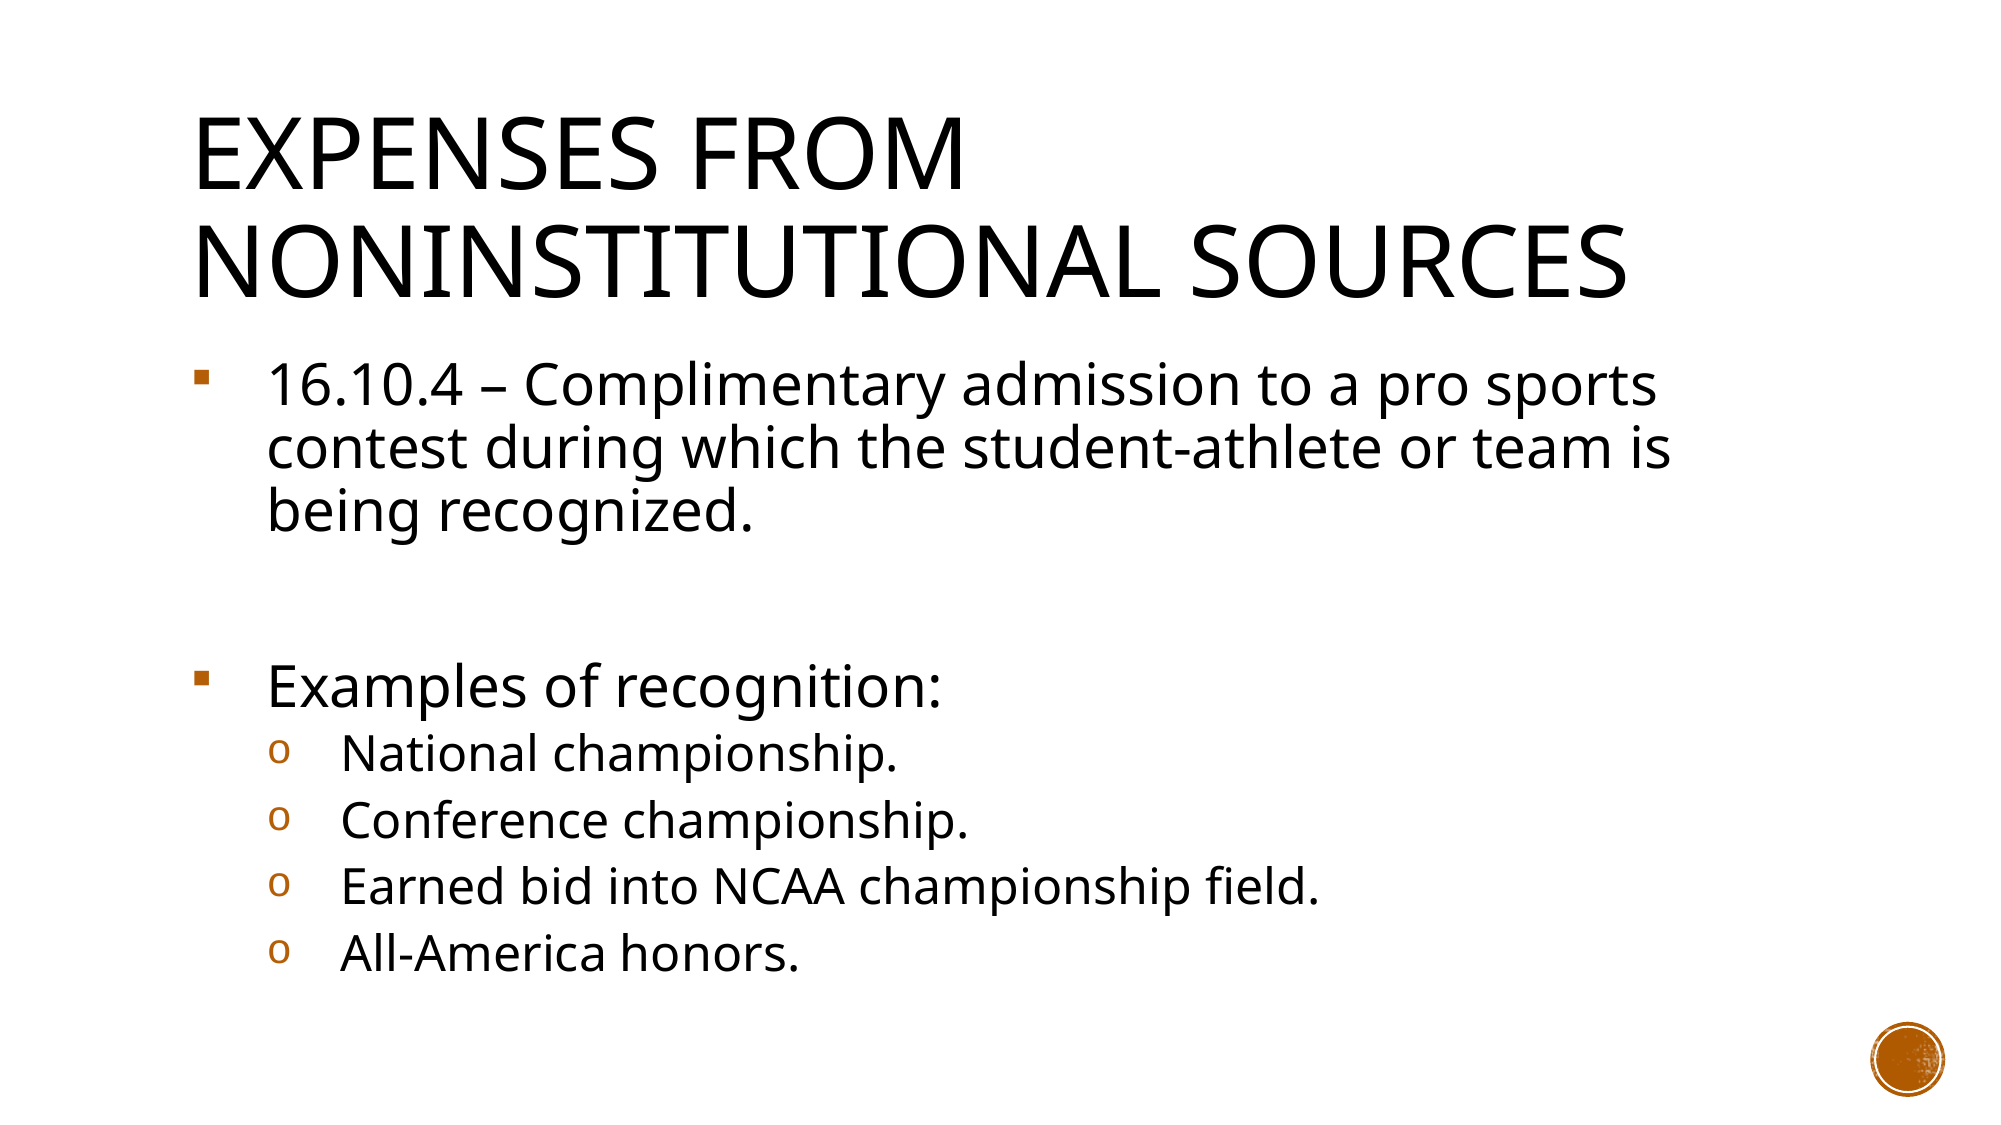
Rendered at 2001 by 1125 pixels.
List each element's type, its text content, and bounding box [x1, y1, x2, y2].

list 16.10.4 – Complimentary admission to a pro sports contest during which the student-athlete or team is being recognized. Examples of recognition: National championship. Conference championship. Earned bid into NCAA championship field. All-America honors. [175, 348, 1826, 1078]
title Expenses from noninstitutional sources [175, 79, 1826, 344]
